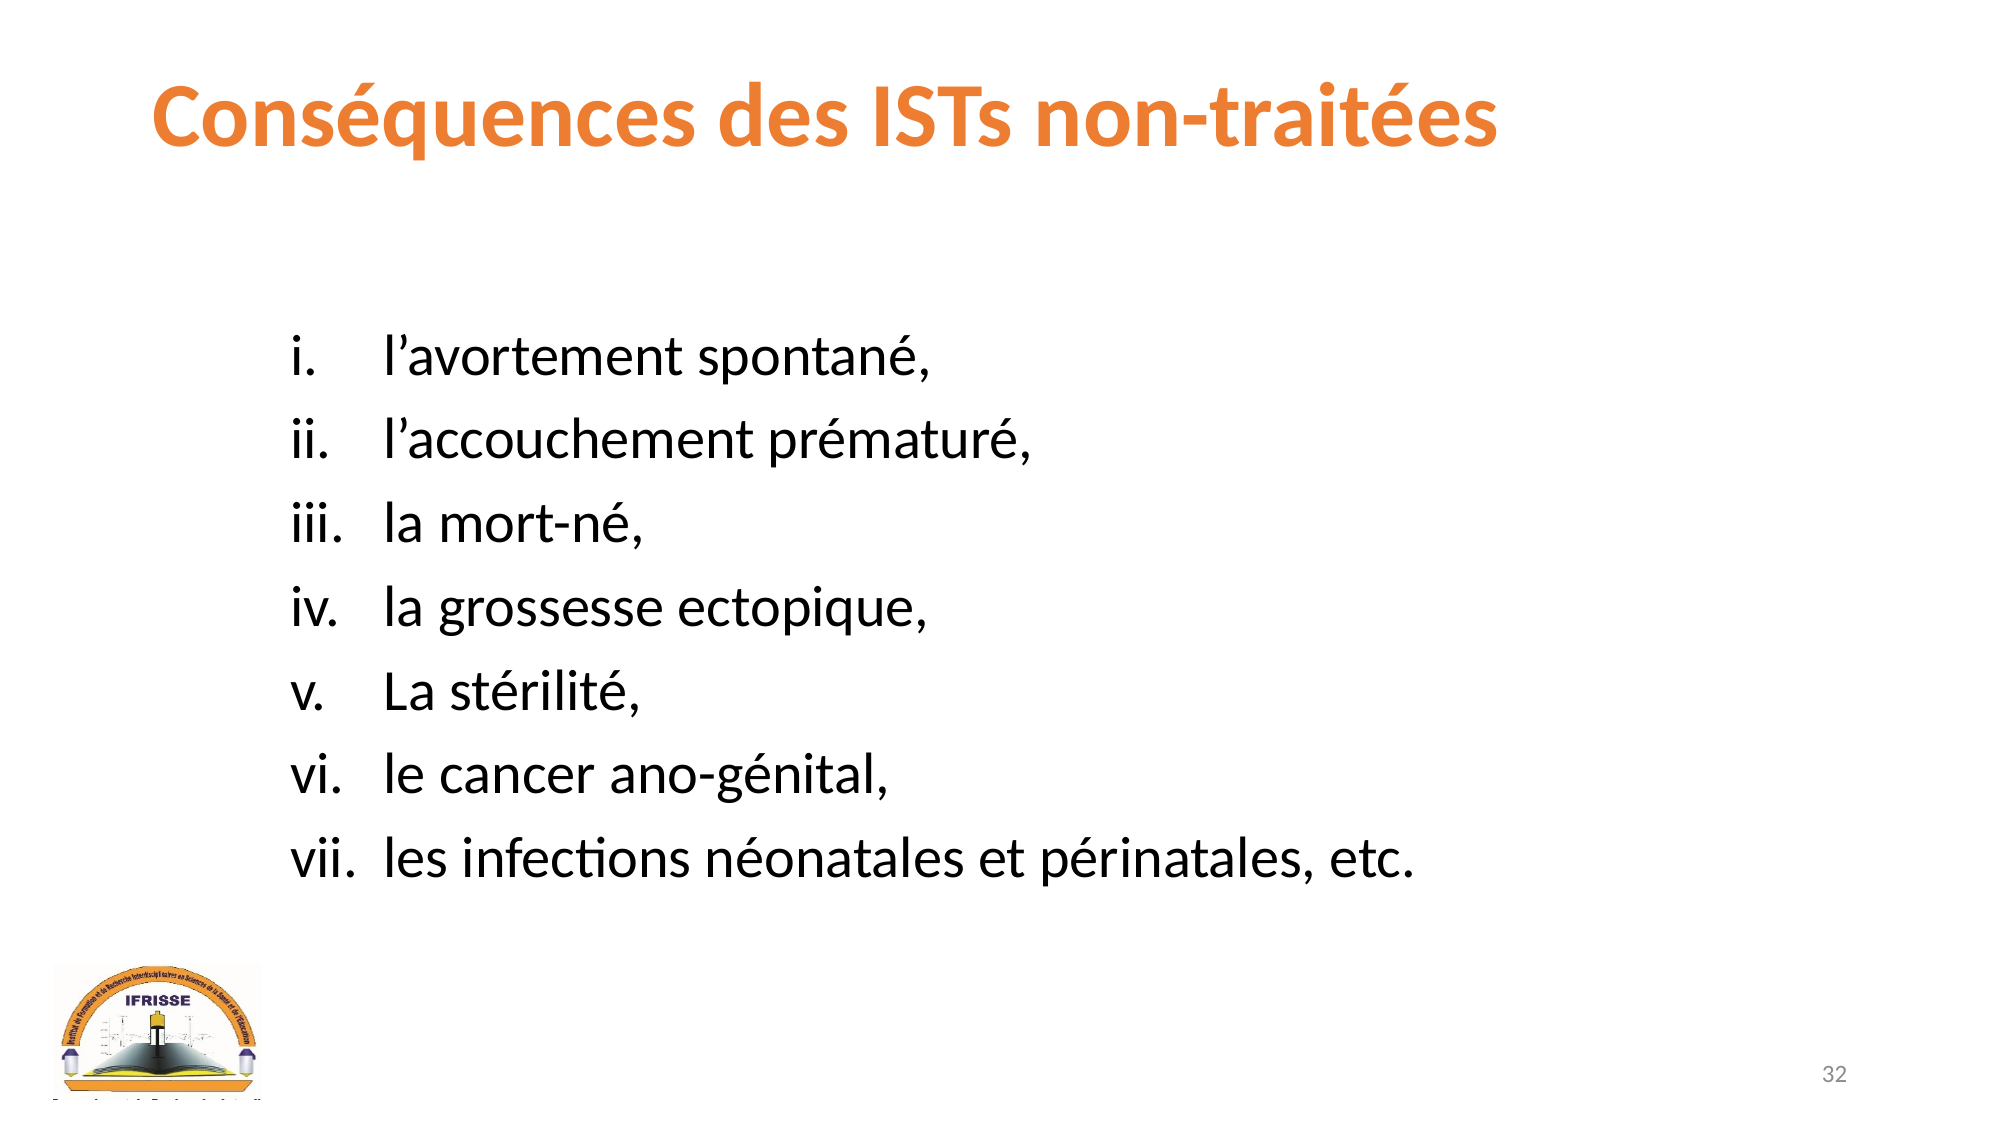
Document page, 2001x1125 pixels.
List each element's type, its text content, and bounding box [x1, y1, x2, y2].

picture [53, 964, 262, 1100]
list l’avortement spontané, l’accouchement prématuré, la mort-né, la grossesse ectopique, La stérilité, le cancer ano-génital, les infections néonatales et périnatales, etc. [275, 317, 1863, 952]
title Conséquences des ISTs non-traitées [137, 59, 1597, 200]
slide_number 32 [1412, 1042, 1863, 1103]
